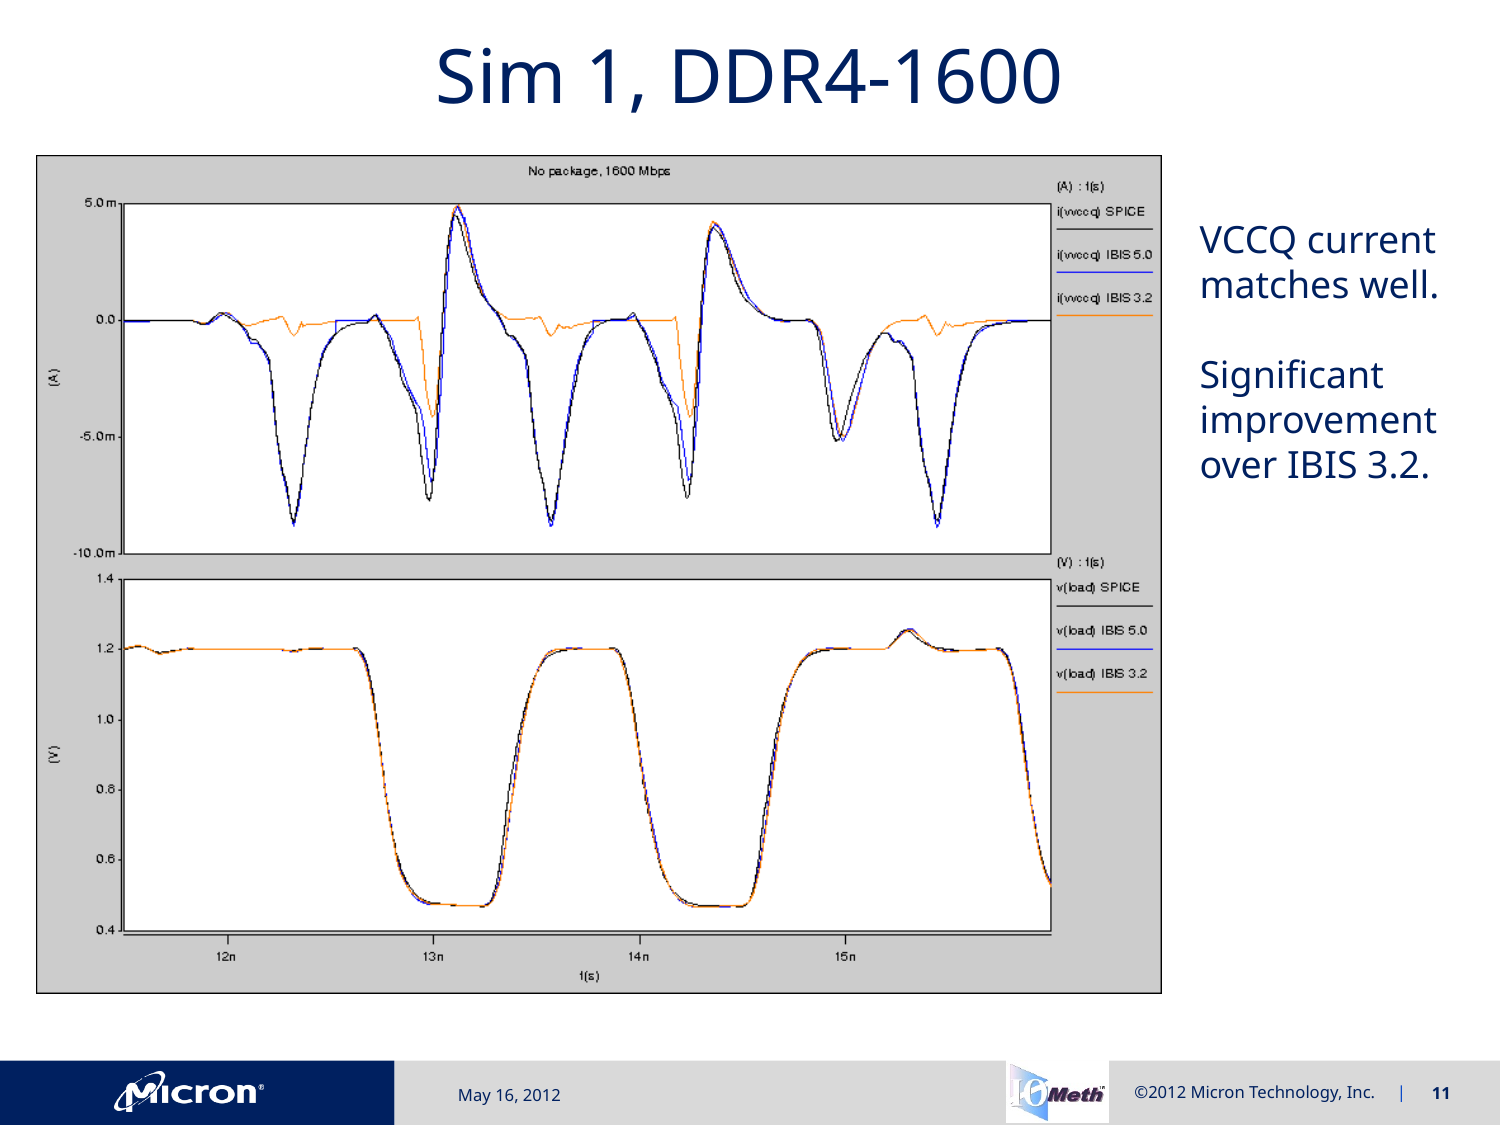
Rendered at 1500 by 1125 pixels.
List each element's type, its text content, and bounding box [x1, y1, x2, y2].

text_box VCCQ current matches well. Significant improvement over IBIS 3.2. [1184, 208, 1479, 539]
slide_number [442, 1065, 750, 1125]
picture [114, 1071, 264, 1112]
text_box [36, 155, 1162, 994]
picture [1006, 1060, 1109, 1123]
title Sim 1, DDR4-1600 [0, 0, 1500, 147]
